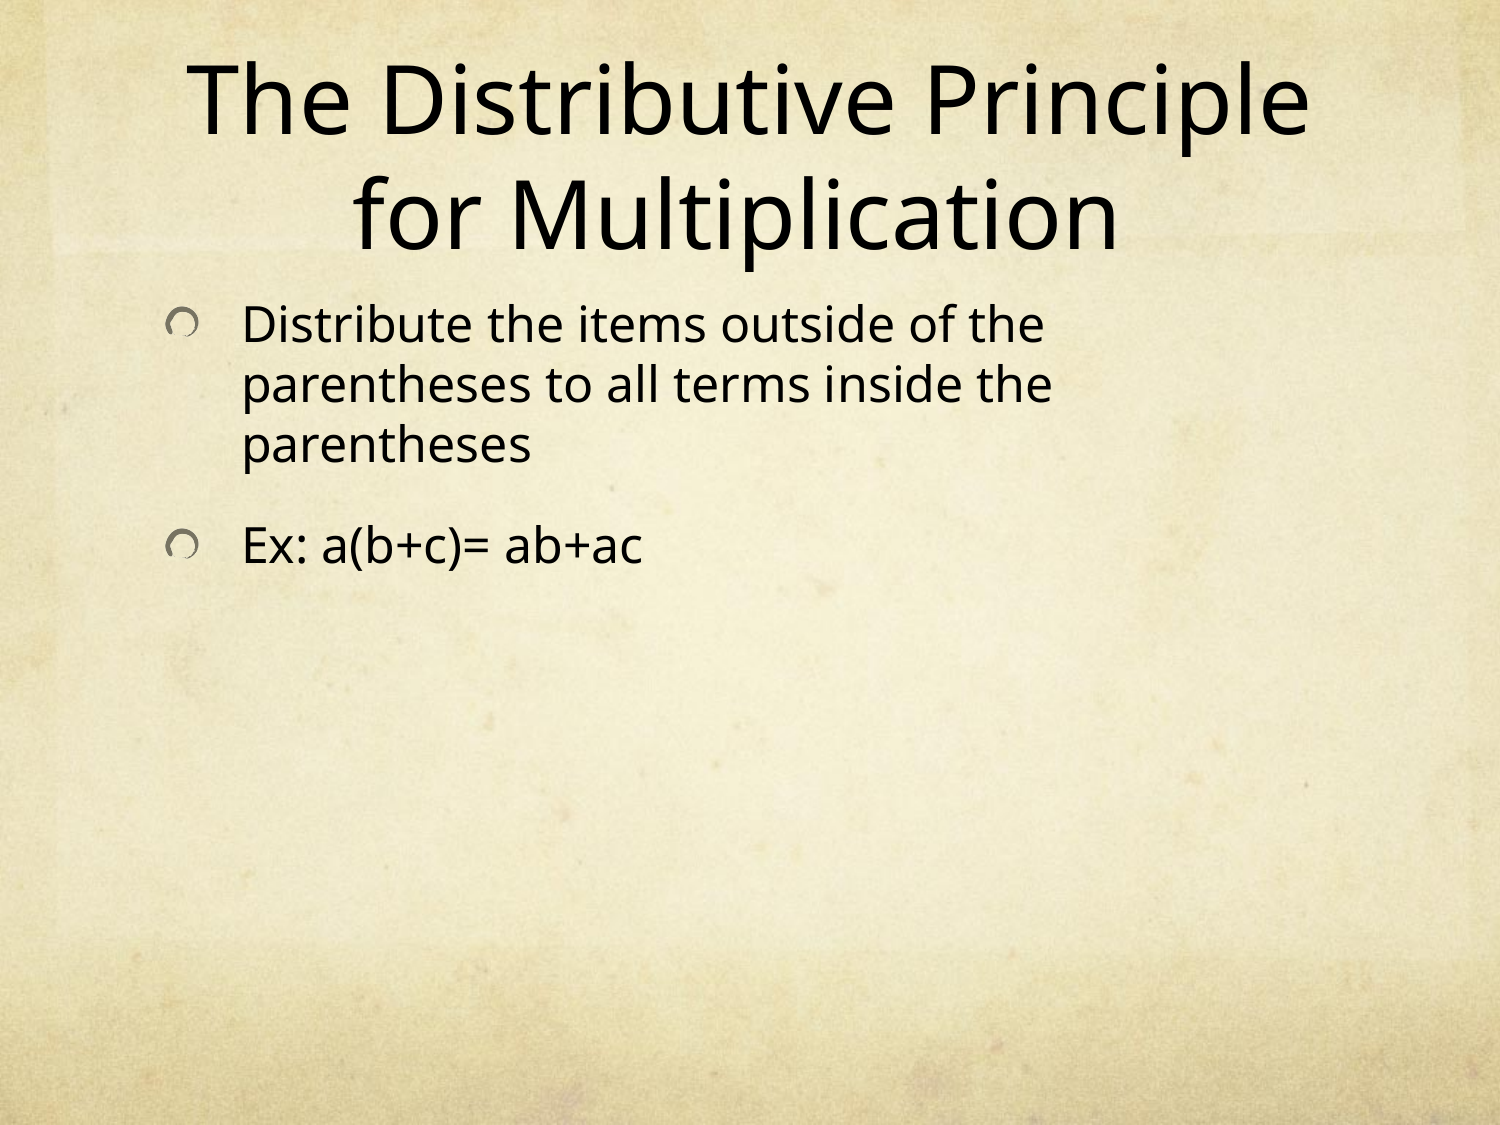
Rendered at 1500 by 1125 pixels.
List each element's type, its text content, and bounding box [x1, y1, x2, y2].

list Distribute the items outside of the parentheses to all terms inside the parentheses Ex: a(b+c)= ab+ac [150, 284, 1350, 950]
picture [0, 0, 1500, 1125]
title The Distributive Principle for Multiplication [150, 82, 1350, 225]
